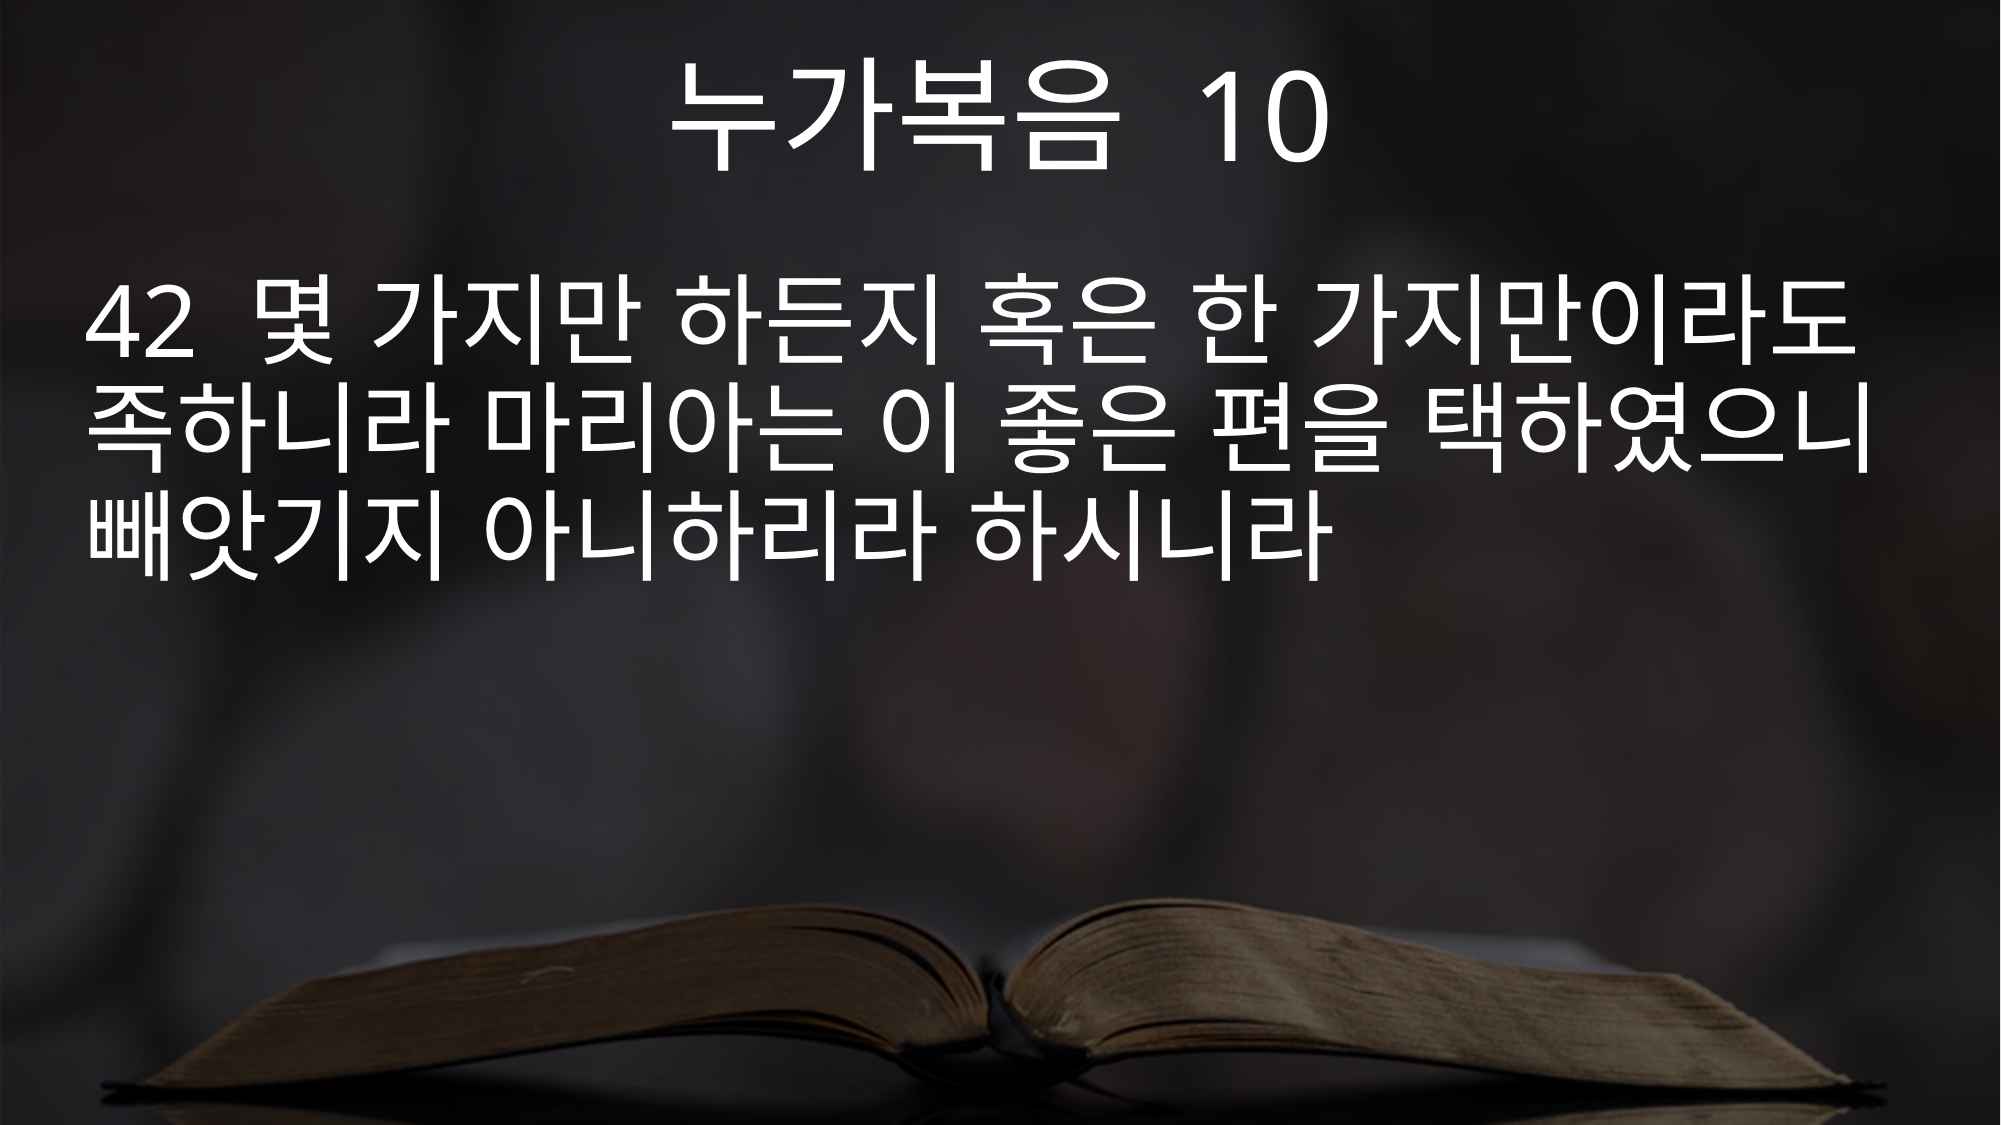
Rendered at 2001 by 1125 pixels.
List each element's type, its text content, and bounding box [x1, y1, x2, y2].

list 42 몇 가지만 하든지 혹은 한 가지만이라도 족하니라 마리아는 이 좋은 편을 택하였으니 빼앗기지 아니하리라 하시니라 [69, 263, 1953, 423]
picture [0, 0, 2001, 1125]
footer 누가복음 10 [0, 32, 2000, 192]
